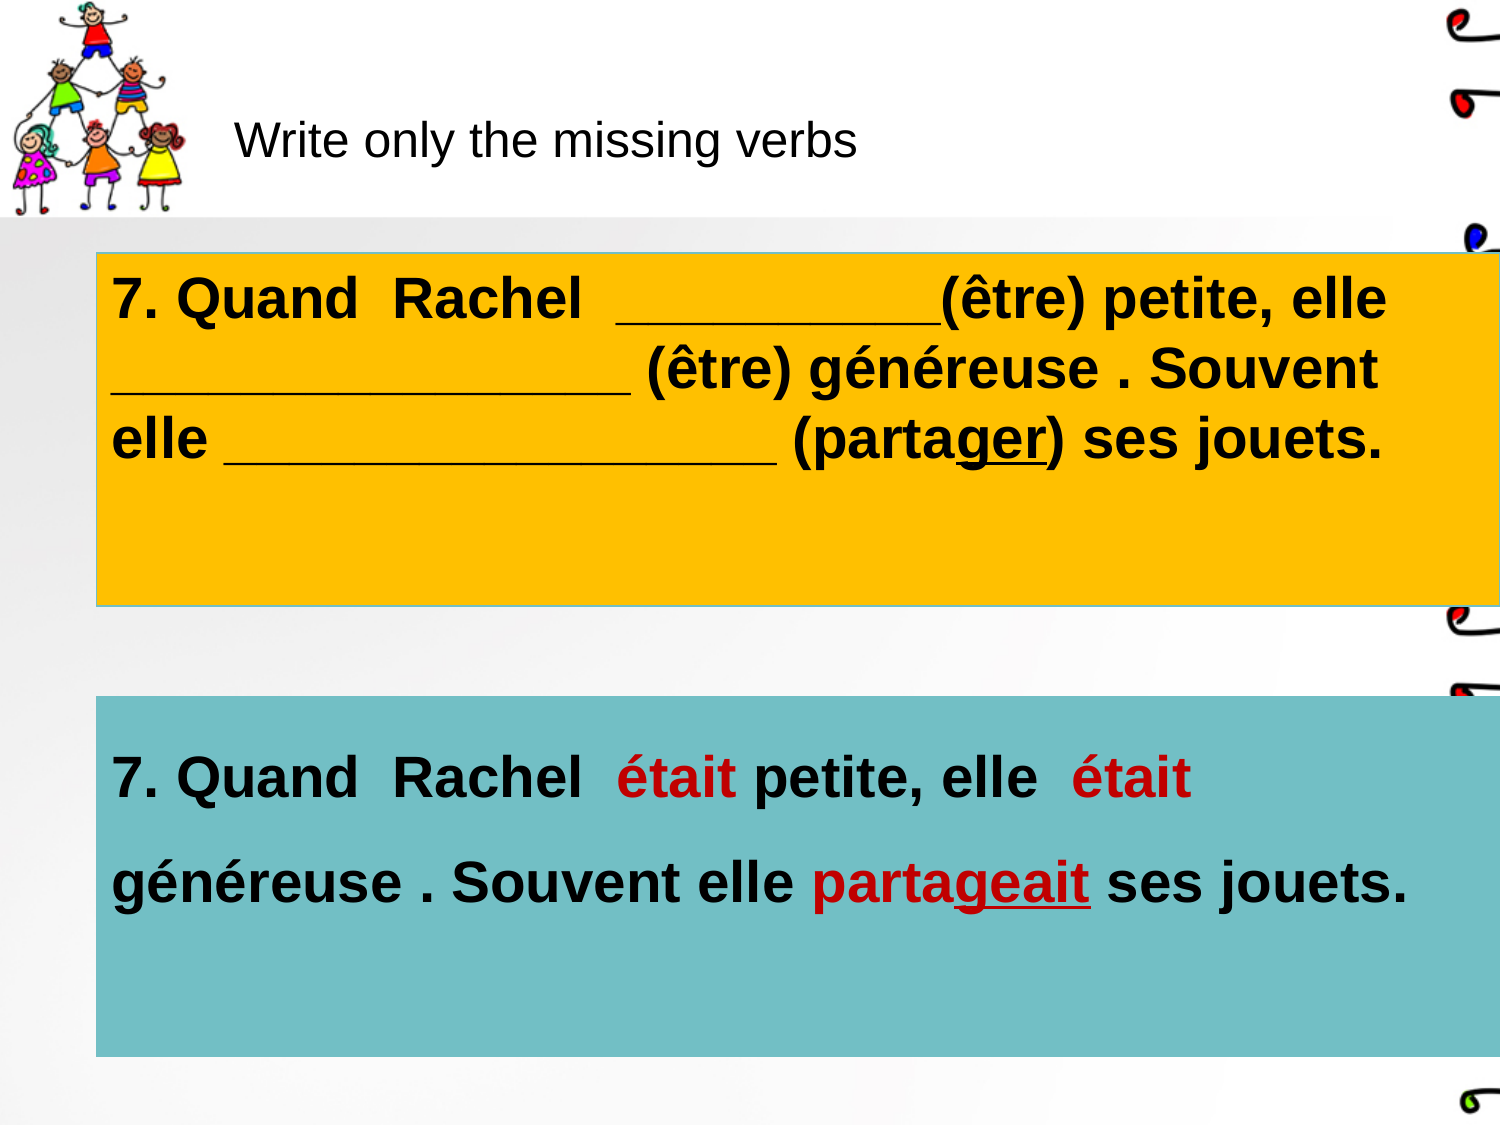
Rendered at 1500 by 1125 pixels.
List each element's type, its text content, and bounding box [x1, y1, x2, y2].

text_box 7. Quand Rachel était petite, elle était généreuse . Souvent elle partageait ses jouets. [96, 697, 1500, 1056]
picture [0, 0, 1500, 1125]
text_box 7. Quand Rachel __________(être) petite, elle ________________ (être) généreuse . Souvent elle _________________ (partager) ses jouets. [96, 252, 1500, 606]
title Write only the missing verbs [218, 49, 1500, 226]
